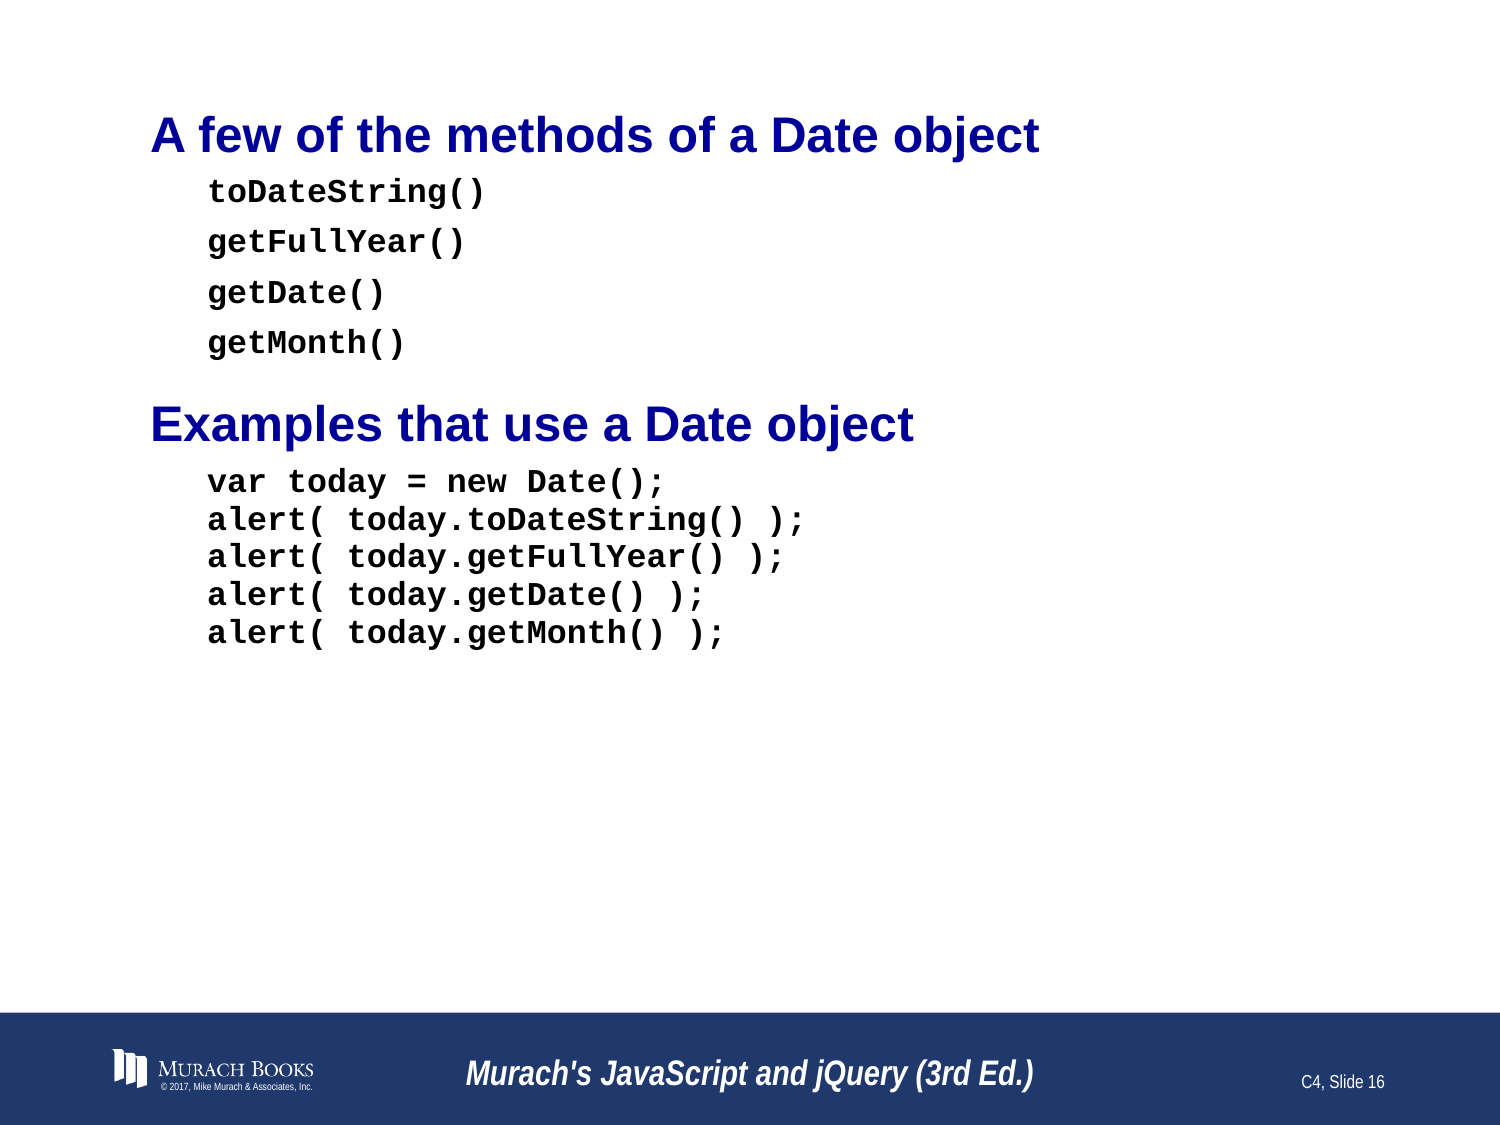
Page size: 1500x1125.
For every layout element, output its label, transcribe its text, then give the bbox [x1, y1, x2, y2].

slide_number C4, Slide 16 [1087, 1025, 1400, 1100]
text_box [149, 174, 1350, 654]
title A few of the methods of a Date object [150, 102, 1350, 164]
slide_number Murach's JavaScript and jQuery (3rd Ed.) [463, 1025, 1050, 1100]
footer © 2017, Mike Murach & Associates, Inc. [12, 1025, 463, 1100]
